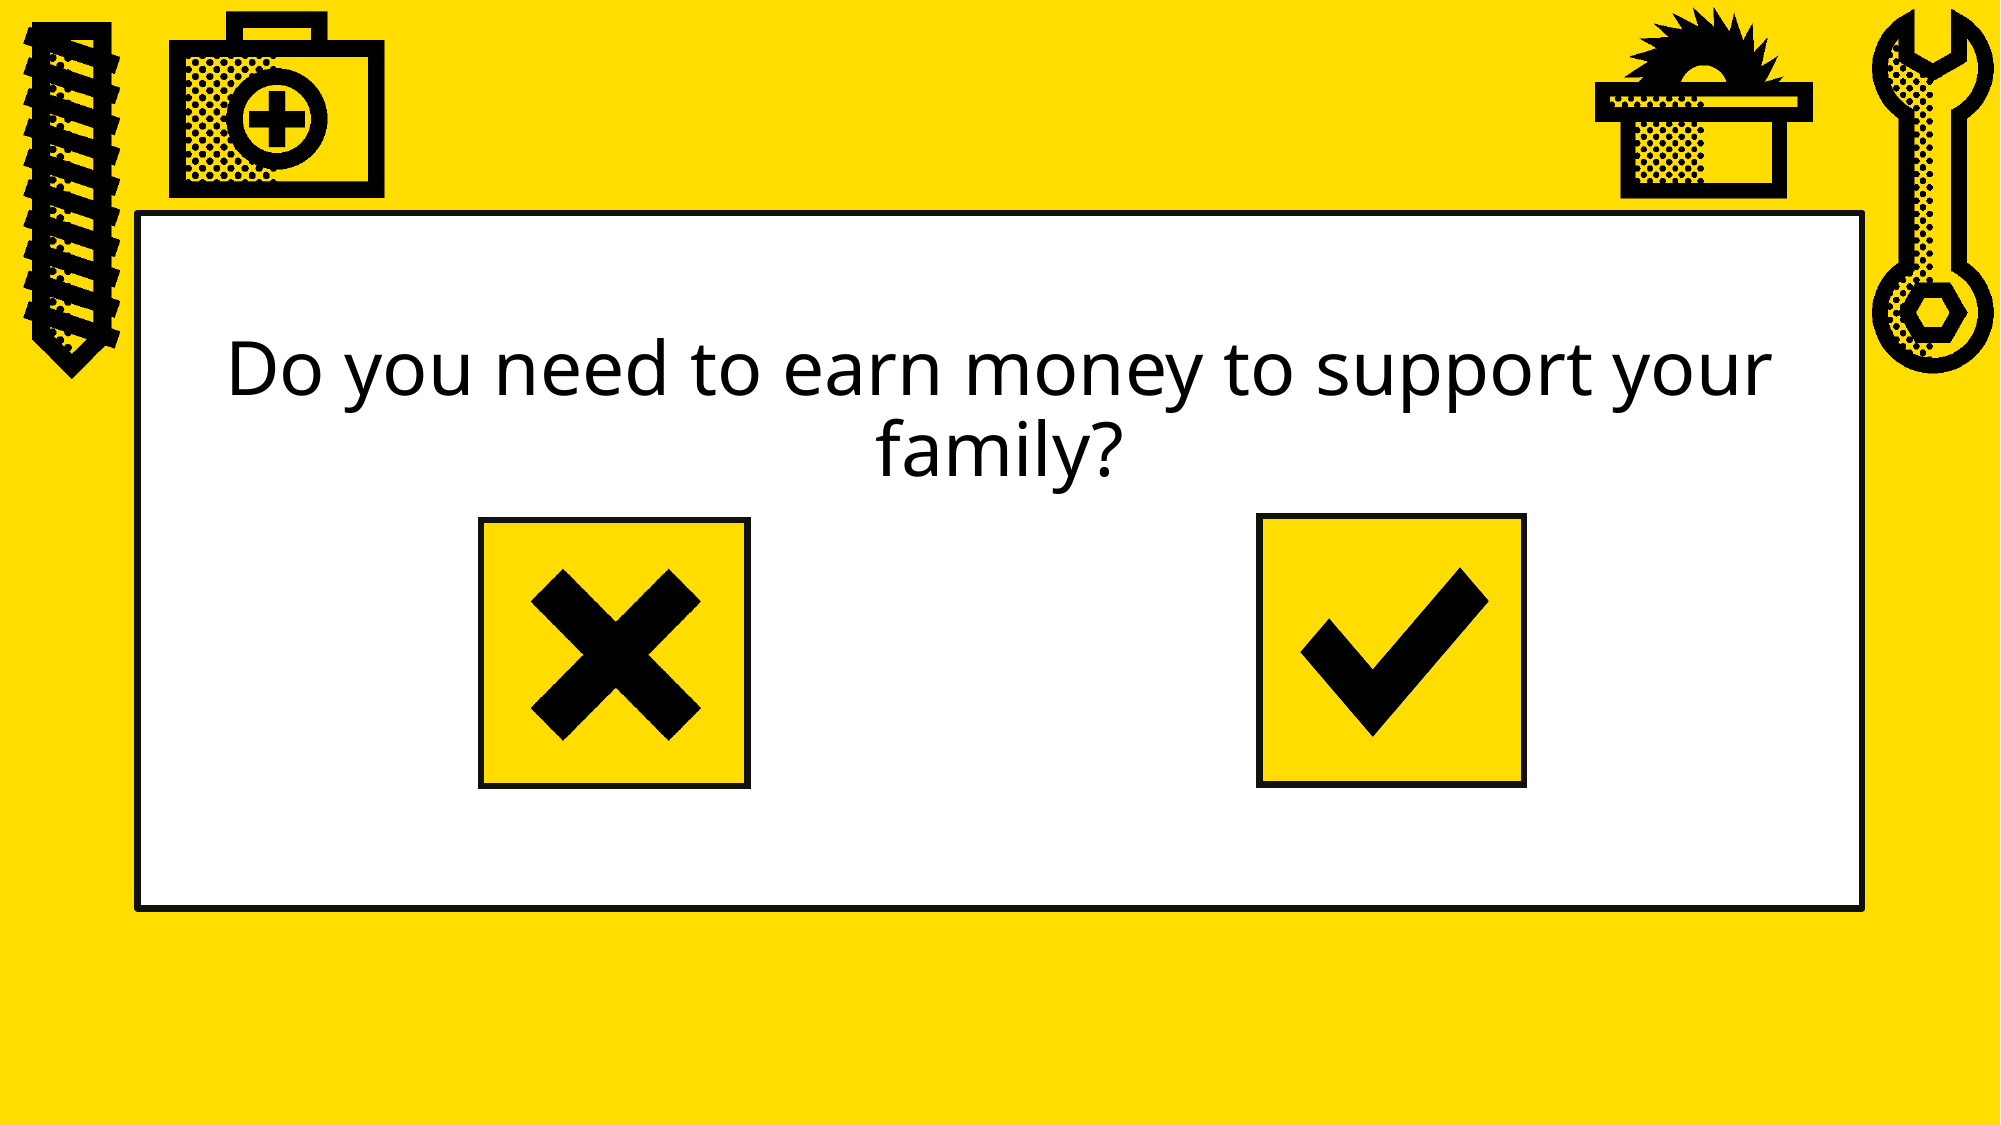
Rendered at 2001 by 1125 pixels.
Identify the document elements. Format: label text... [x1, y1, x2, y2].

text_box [480, 520, 748, 786]
text_box [1250, 515, 1542, 791]
picture [0, 0, 495, 436]
text_box Do you need to earn money to support your family? [137, 212, 1863, 909]
picture [1508, 0, 2000, 393]
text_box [1259, 461, 1525, 789]
